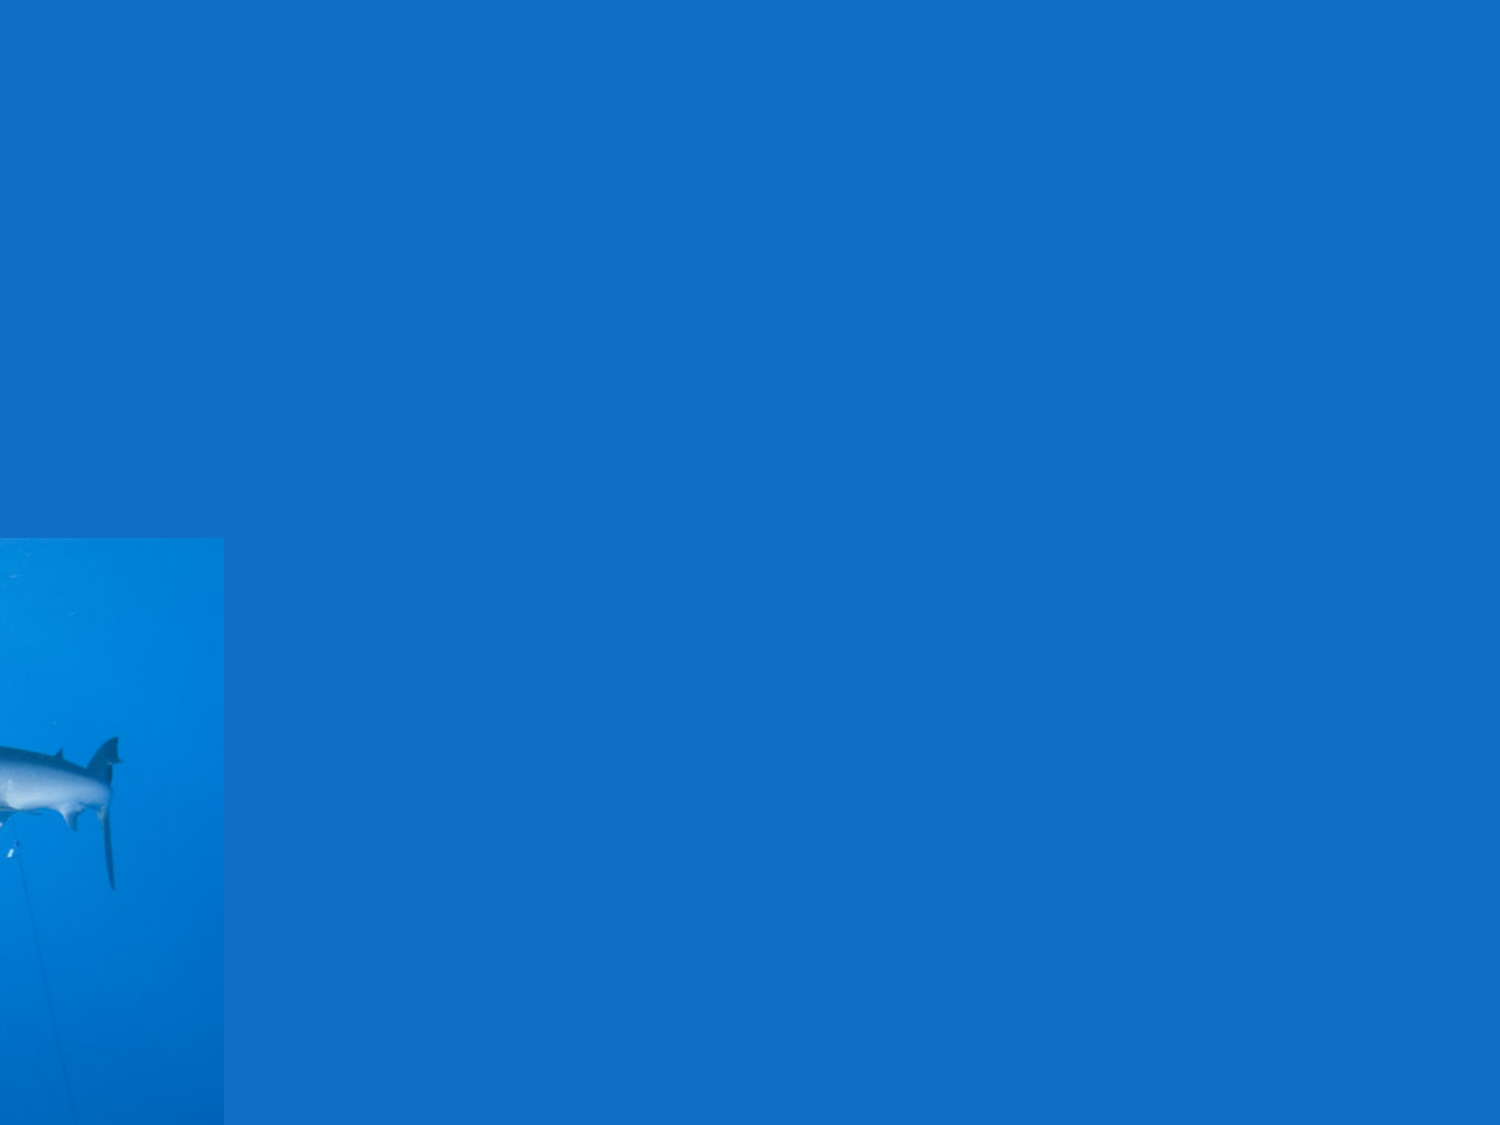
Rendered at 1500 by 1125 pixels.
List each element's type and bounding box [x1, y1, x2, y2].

picture [0, 538, 224, 1125]
